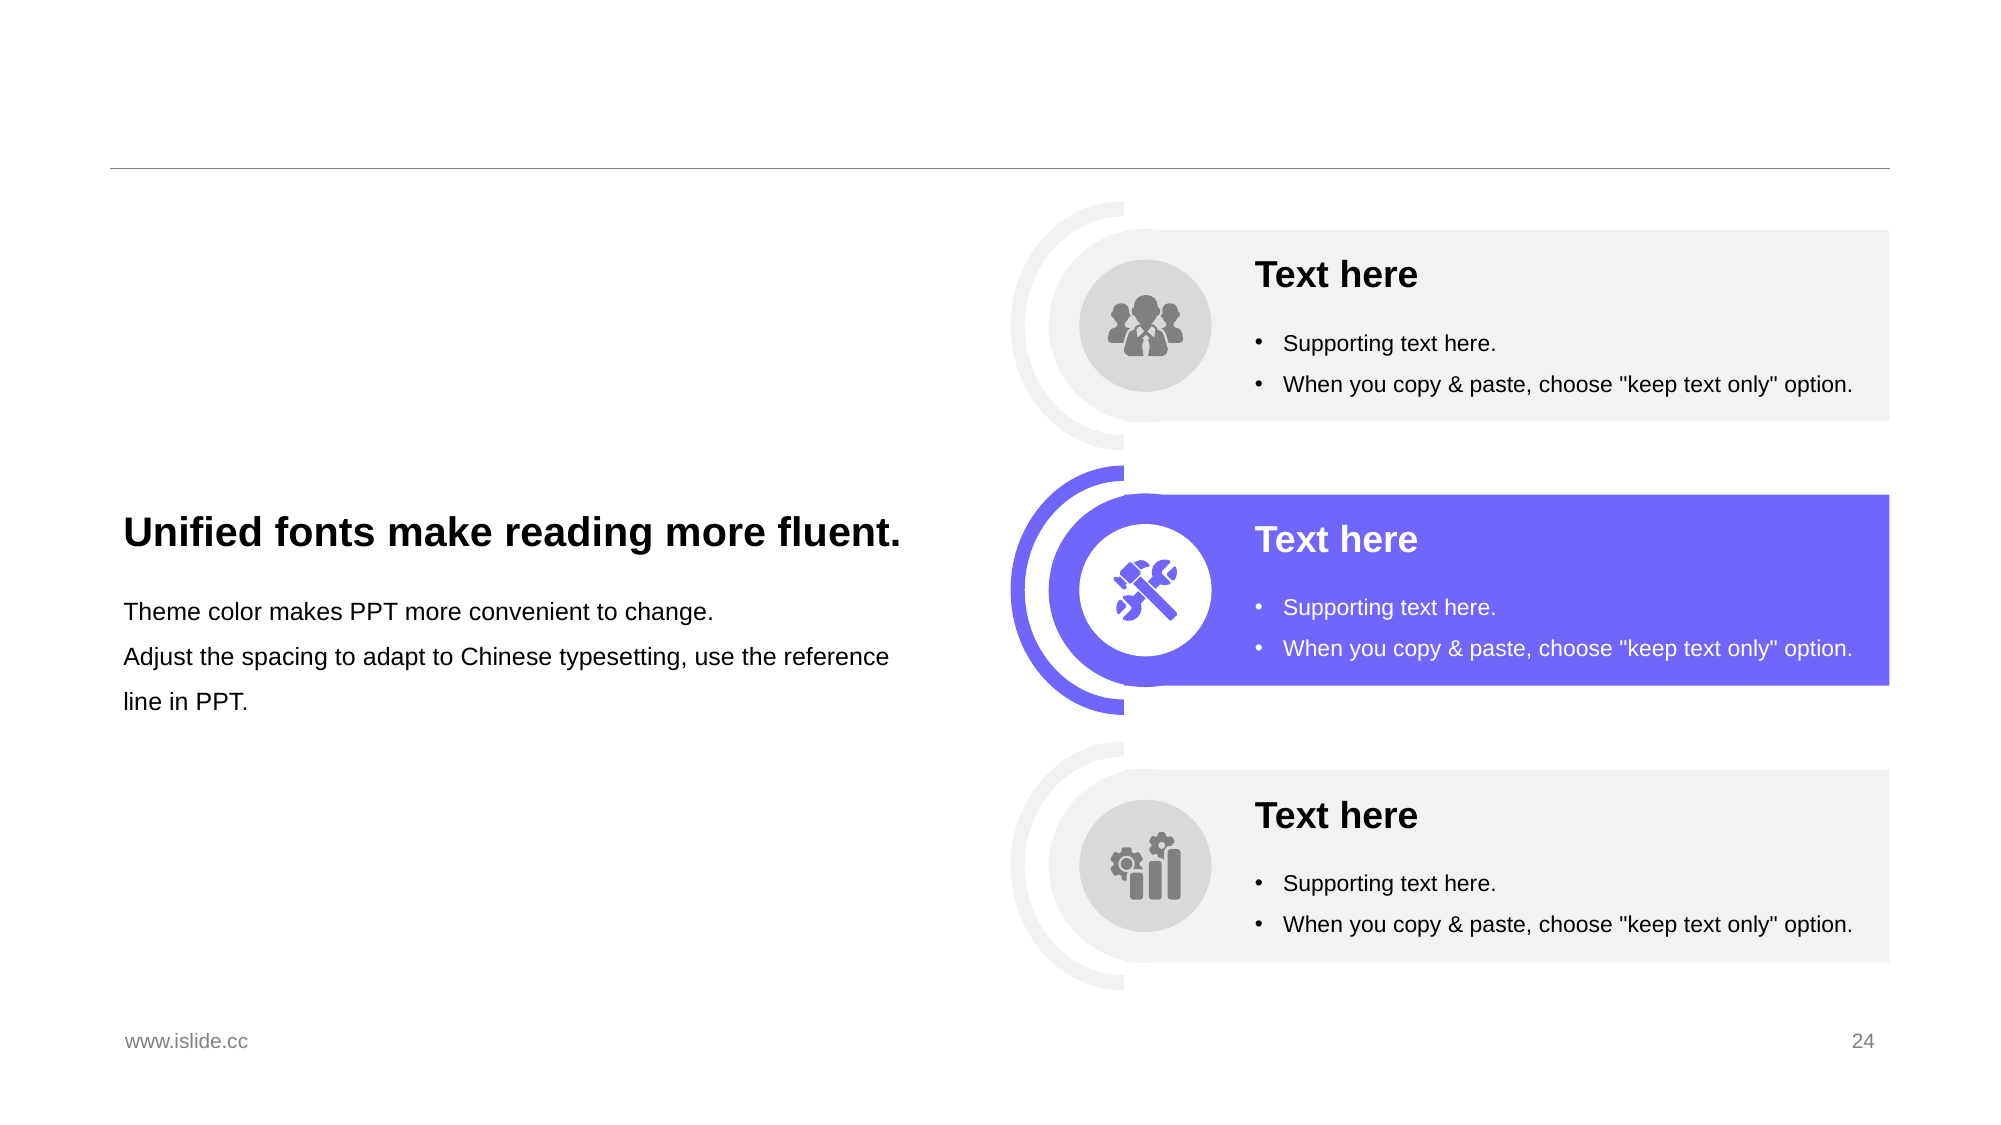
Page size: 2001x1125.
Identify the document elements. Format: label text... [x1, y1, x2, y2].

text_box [108, 200, 1890, 991]
footer www.islide.cc [109, 1023, 790, 1058]
slide_number 24 [1412, 1023, 1890, 1058]
